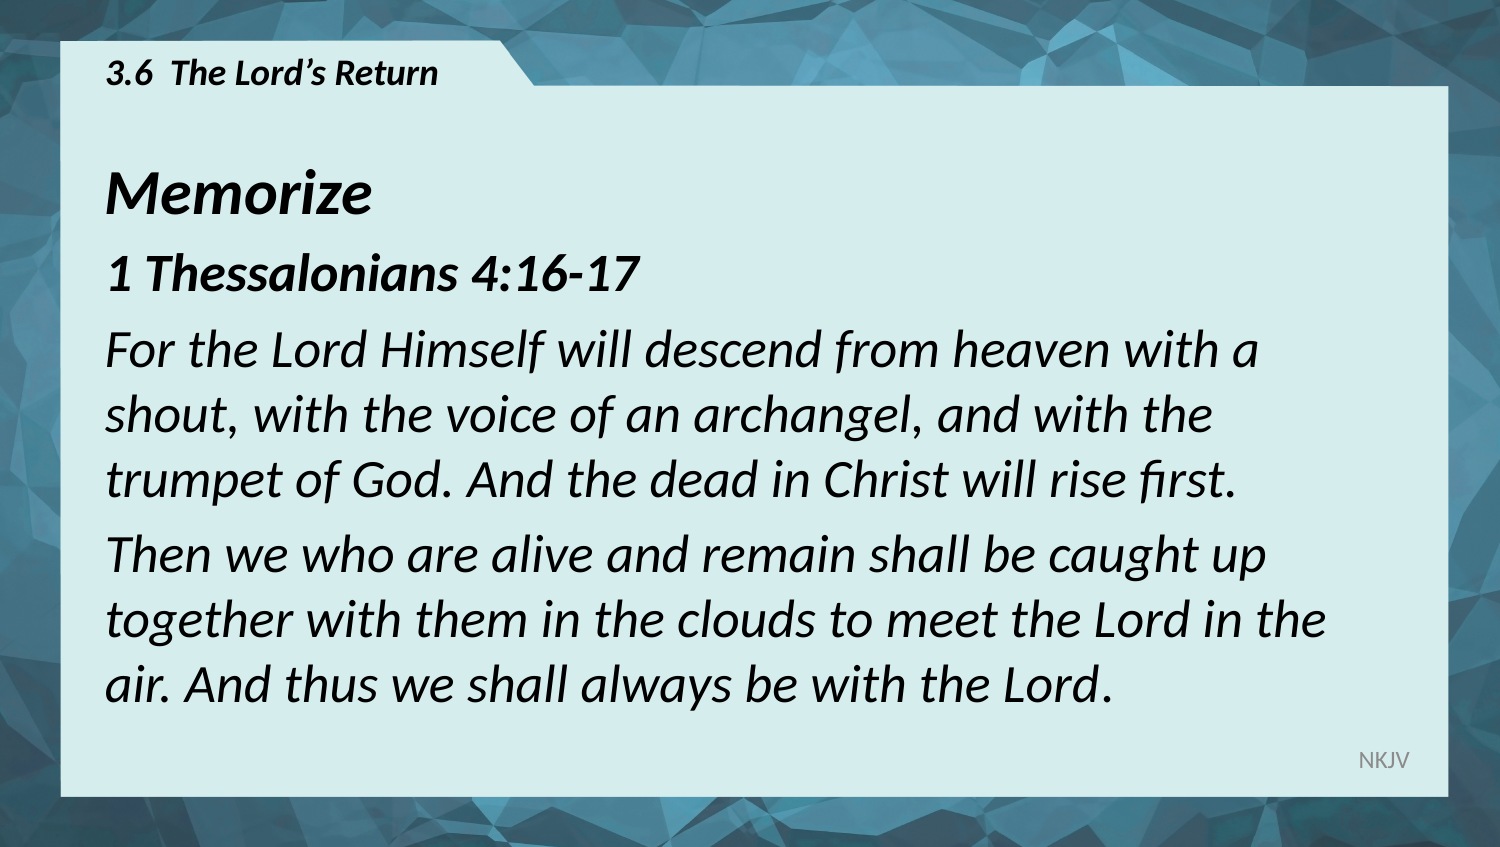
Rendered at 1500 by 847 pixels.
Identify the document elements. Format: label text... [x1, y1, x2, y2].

list Memorize 1 Thessalonians 4:16-17 For the Lord Himself will descend from heaven with a shout, with the voice of an archangel, and with the trumpet of God. And the dead in Christ will rise first. Then we who are alive and remain shall be caught up together with them in the clouds to meet the Lord in the air. And thus we shall always be with the Lord. [89, 141, 1403, 722]
picture [0, 0, 1500, 847]
title 3.6 The Lord’s Return [89, 33, 1420, 108]
footer NKJV [950, 736, 1425, 782]
